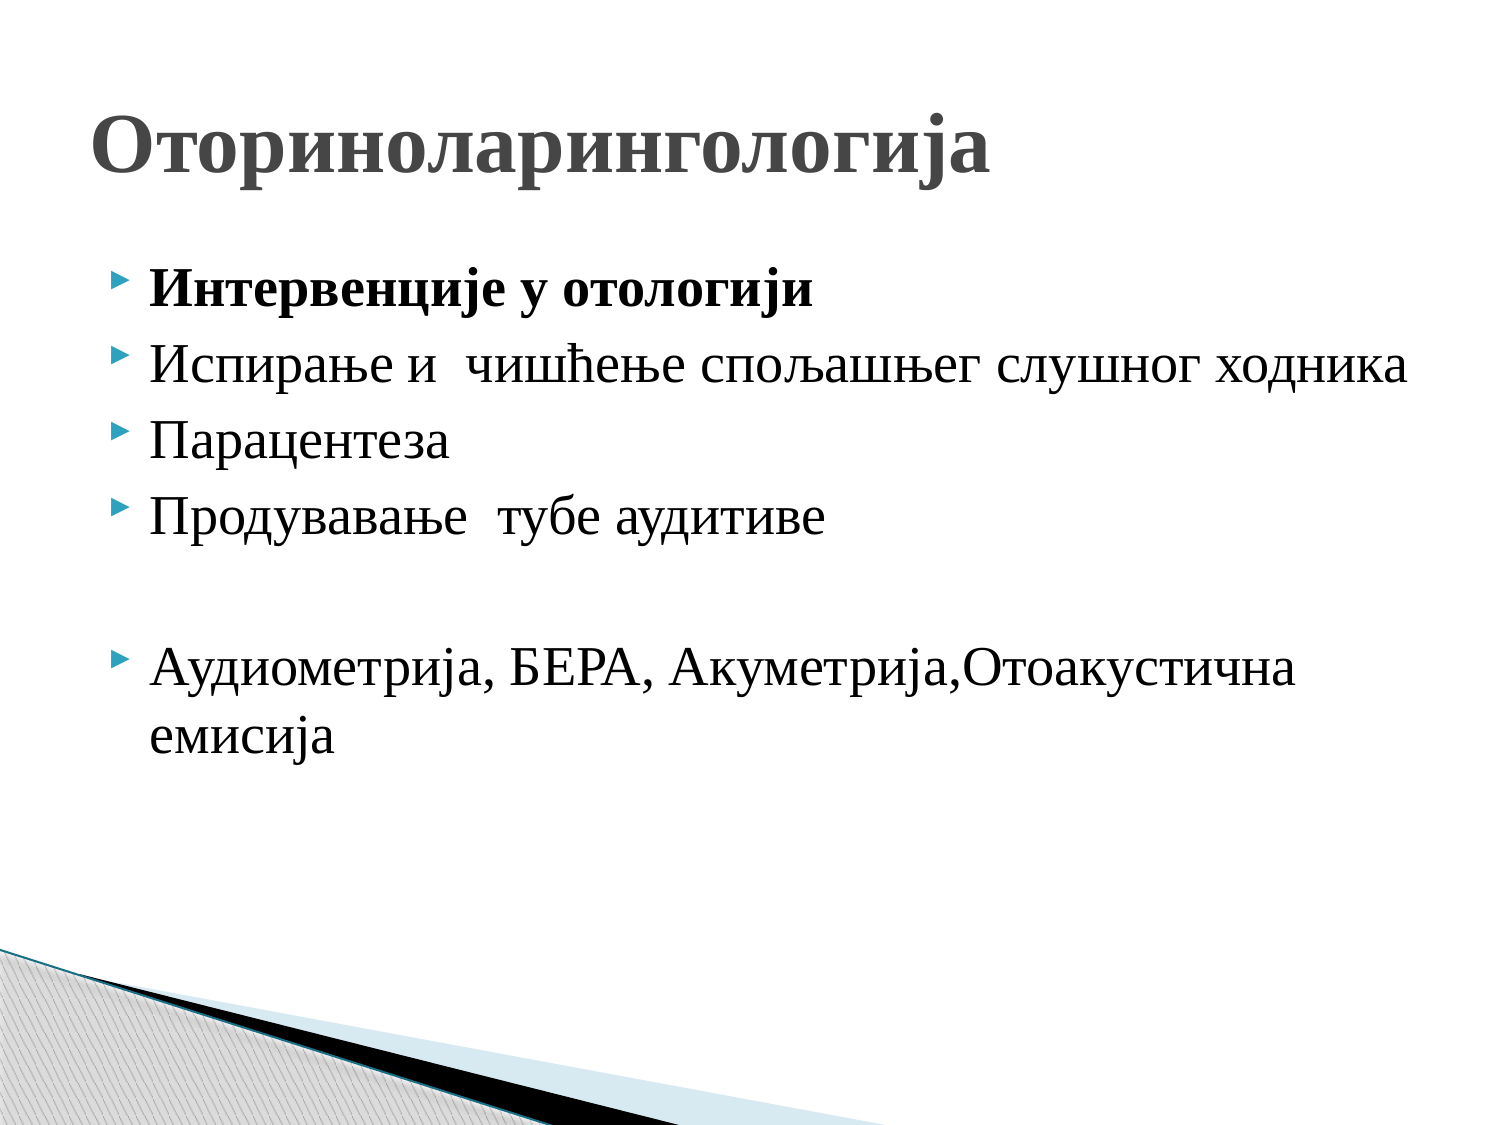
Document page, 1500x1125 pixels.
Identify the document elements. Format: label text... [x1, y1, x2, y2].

list Интервенције у отологији Испирање и чишћење спољашњег слушног ходника Парацентеза Продувавање тубе аудитиве Аудиометрија, БЕРА, Акуметрија,Отоакустична емисија [74, 242, 1426, 986]
title Оториноларингологија [75, 45, 1425, 233]
